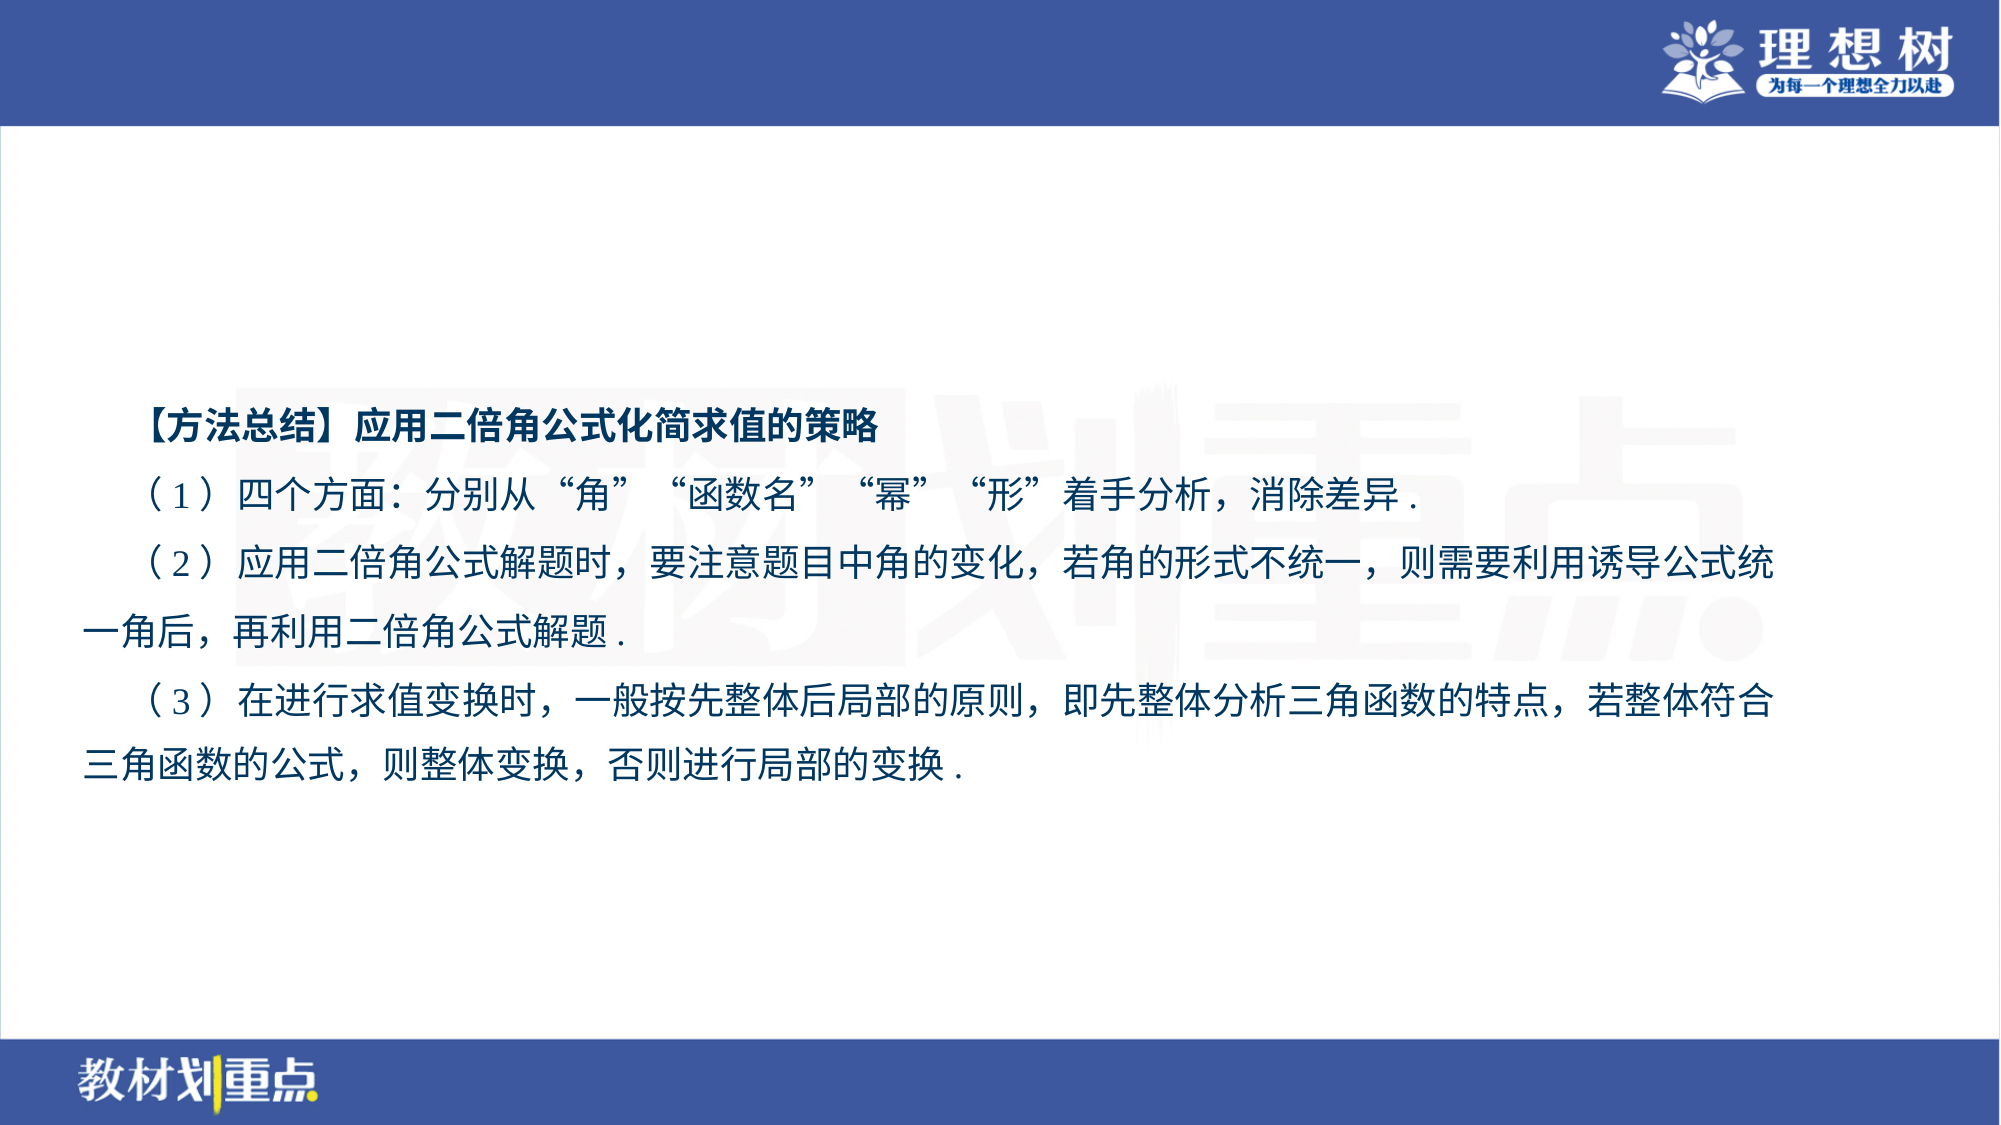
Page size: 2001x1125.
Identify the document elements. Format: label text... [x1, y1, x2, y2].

text_box 【方法总结】应用二倍角公式化简求值的策略 （1）四个方面：分别从“角”“函数名”“幂”“形”着手分析，消除差异. （2）应用二倍角公式解题时，要注意题目中角的变化，若角的形式不统一，则需要利用诱导公式统 一角后，再利用二倍角公式解题. （3）在进行求值变换时，一般按先整体后局部的原则，即先整体分析三角函数的特点，若整体符合 三角函数的公式，则整体变换，否则进行局部的变换. [82, 378, 1817, 781]
picture [0, 0, 2000, 1125]
